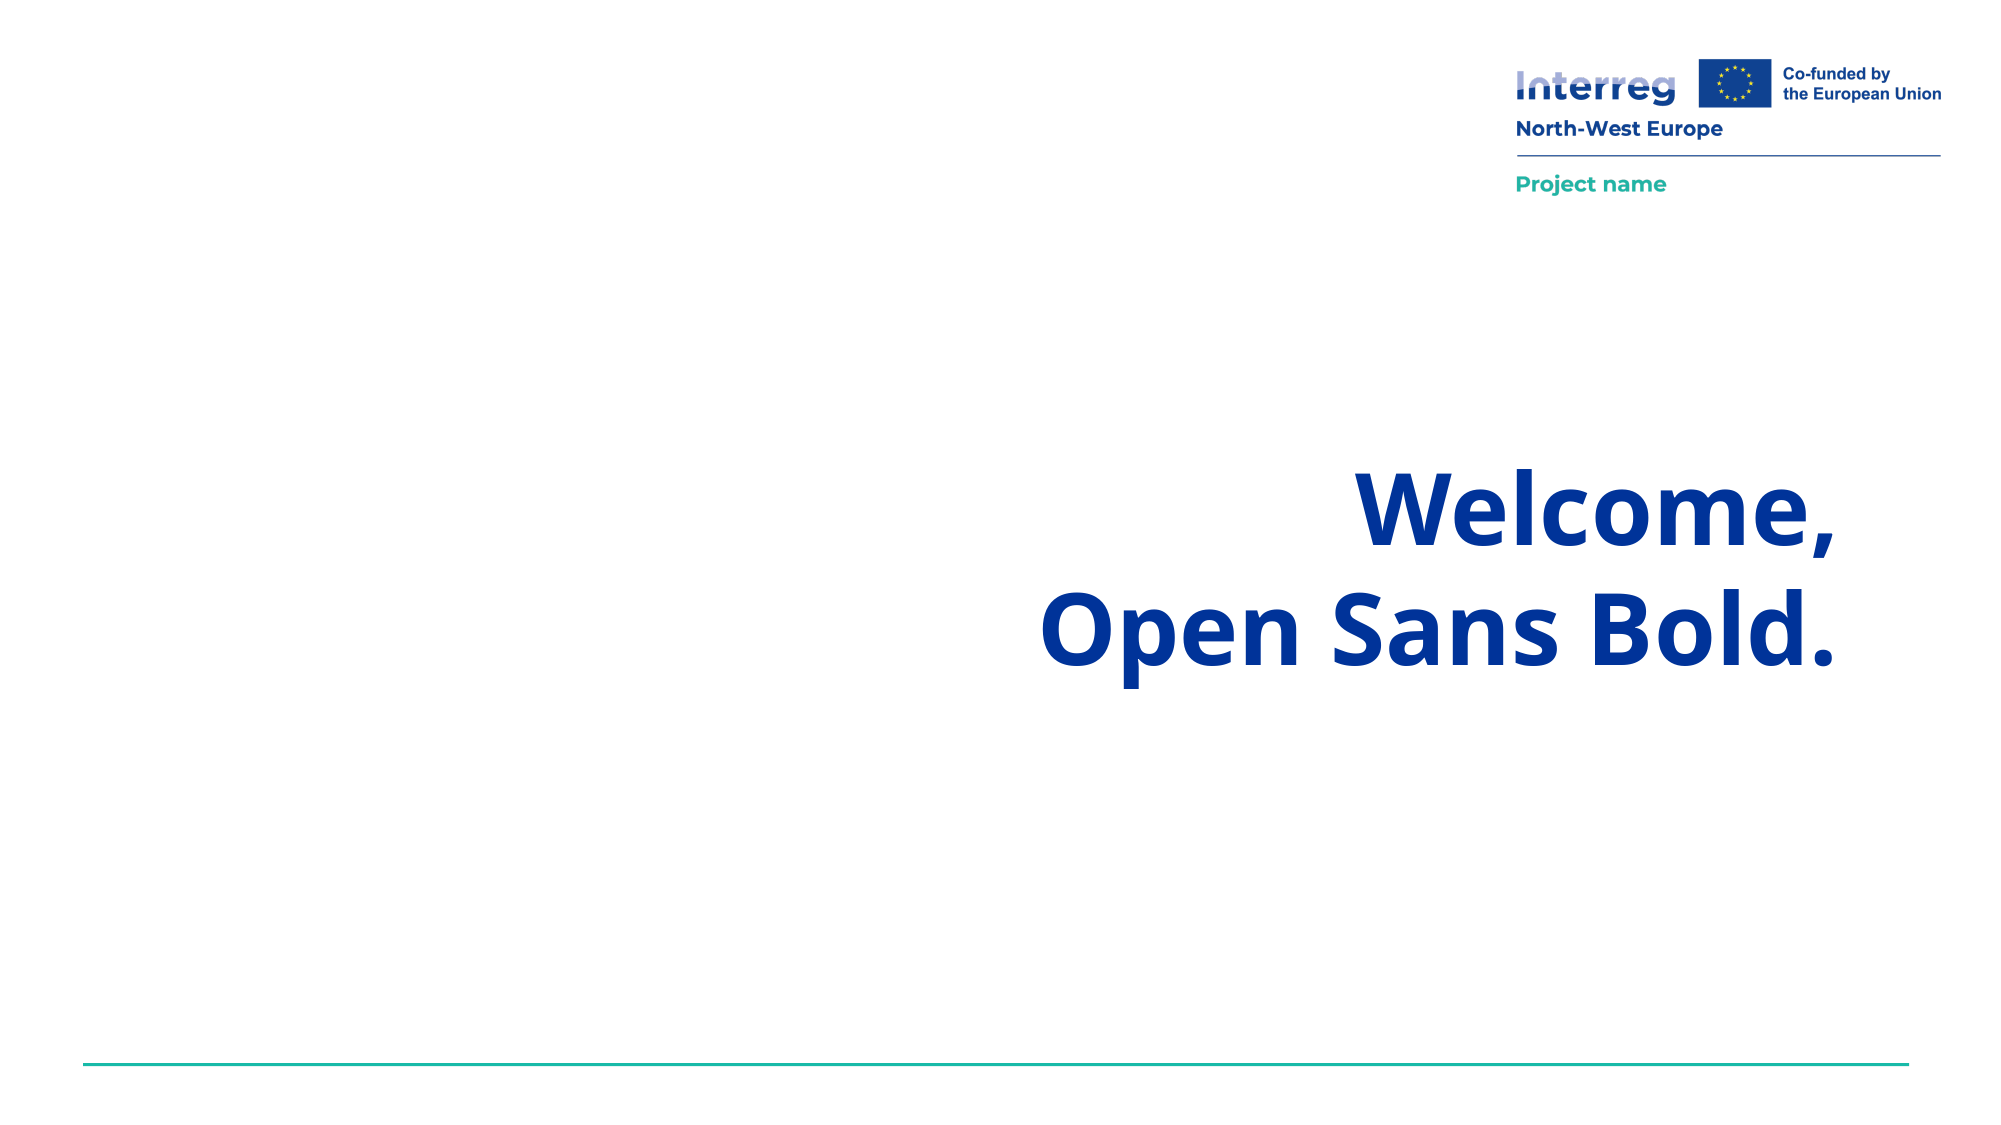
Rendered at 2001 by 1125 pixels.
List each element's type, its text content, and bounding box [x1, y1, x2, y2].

picture [1458, 0, 2000, 251]
text_box Welcome, Open Sans Bold. [578, 437, 1854, 687]
